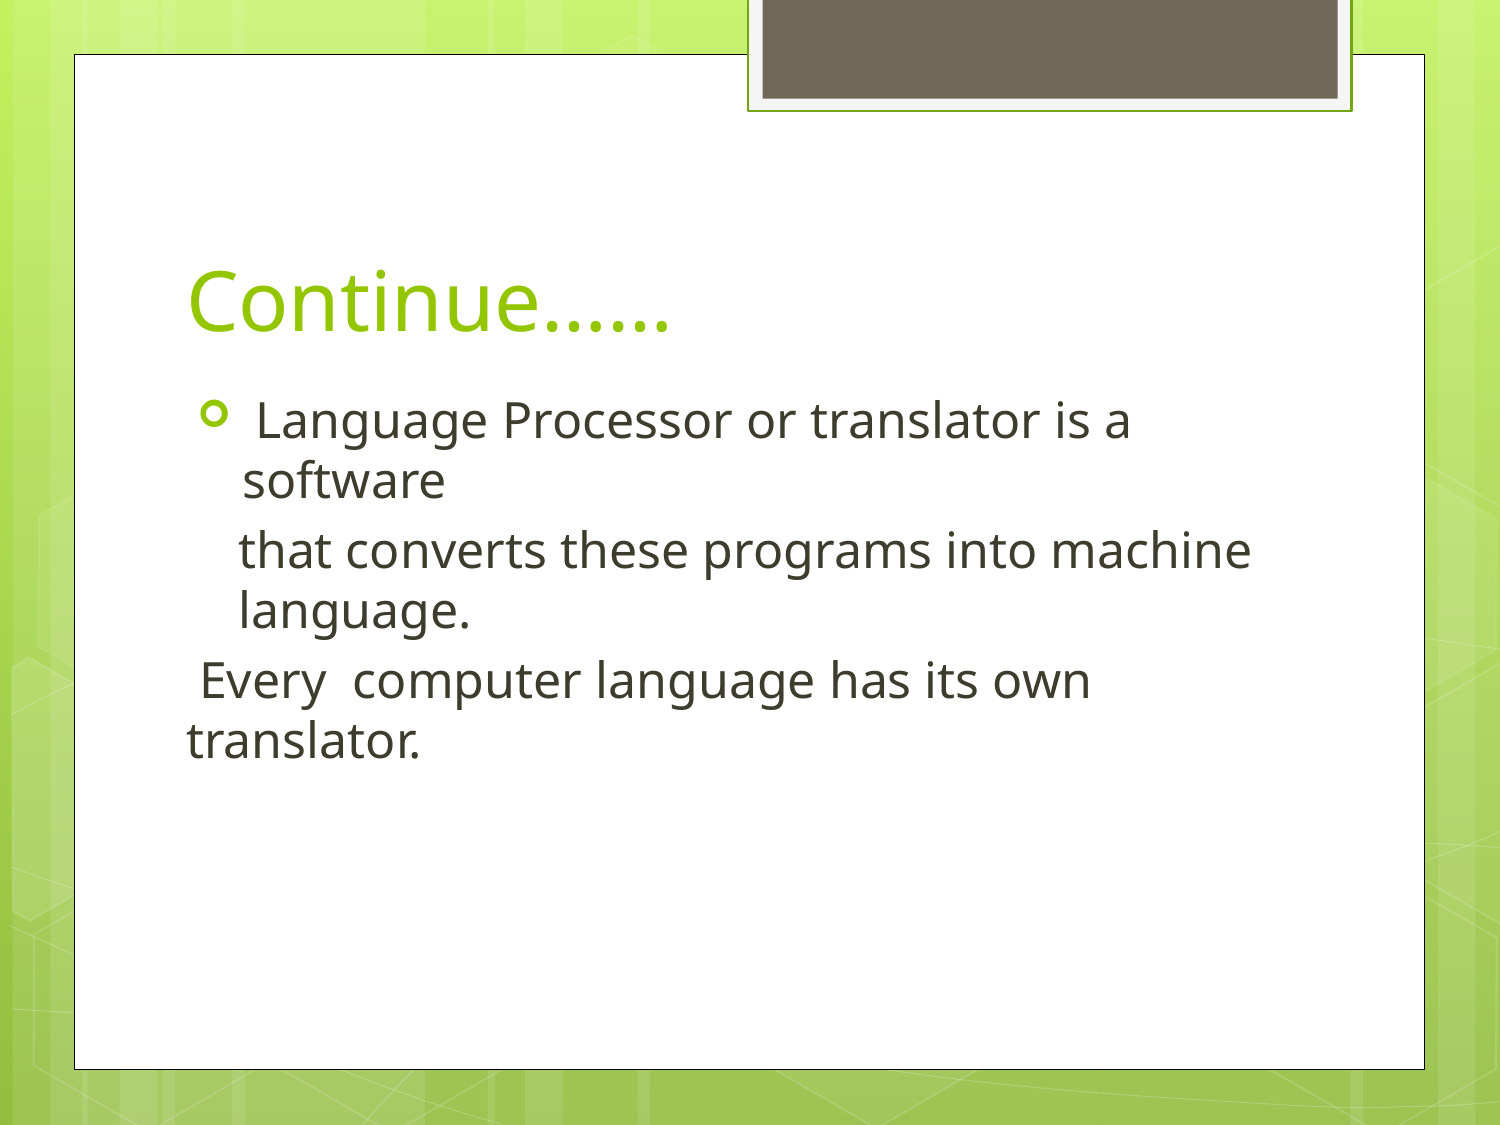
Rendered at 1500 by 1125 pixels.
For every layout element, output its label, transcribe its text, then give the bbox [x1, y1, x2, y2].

title Continue…… [171, 168, 1324, 357]
list Language Processor or translator is a software that converts these programs into machine language. Every computer language has its own translator. [171, 381, 1283, 957]
